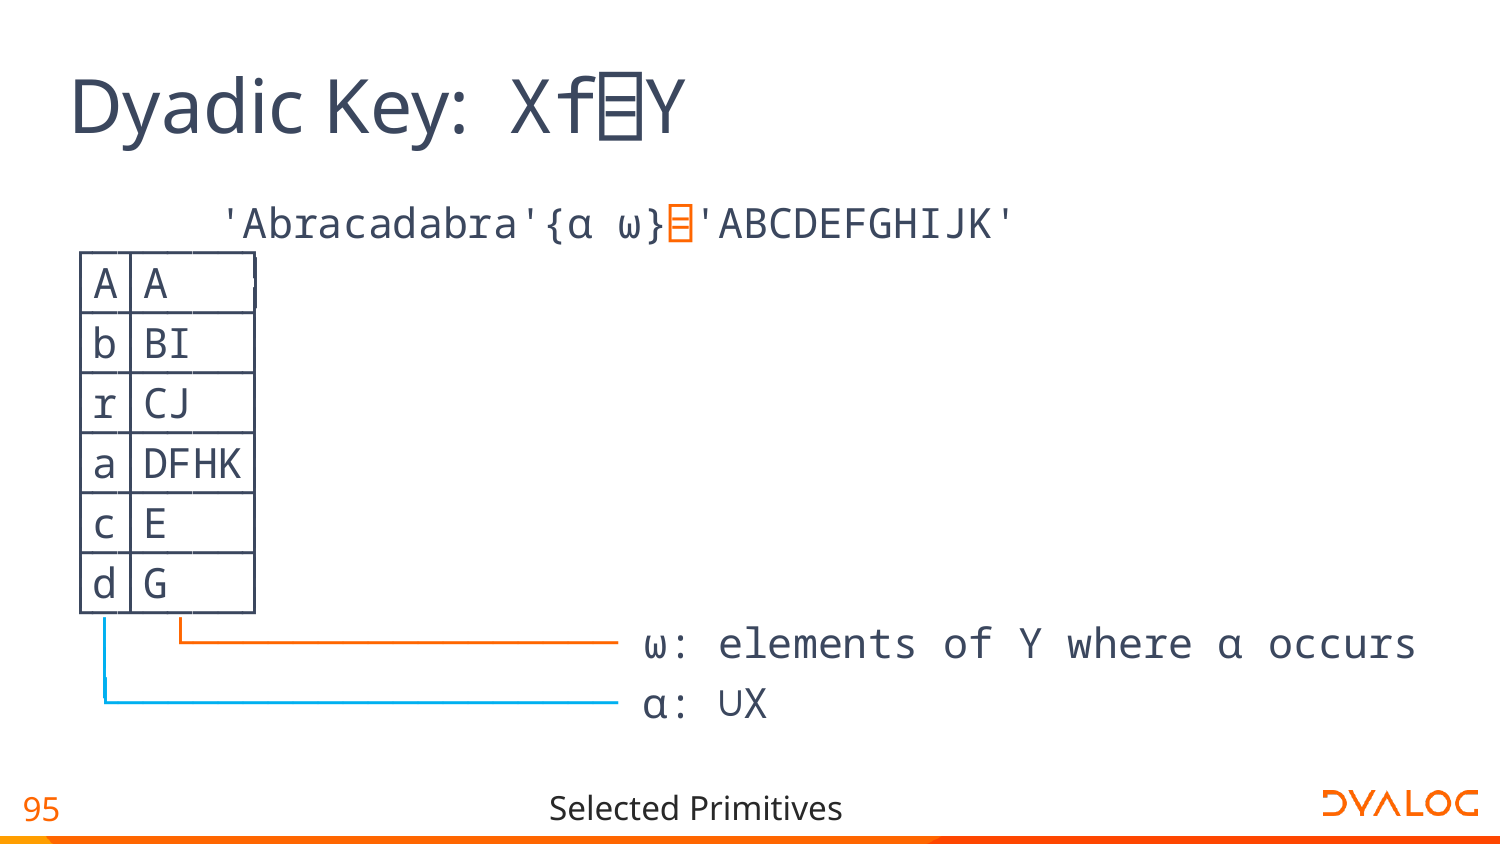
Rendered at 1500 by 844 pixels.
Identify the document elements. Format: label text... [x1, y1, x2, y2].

picture [1323, 790, 1478, 816]
list 'Abracadabra'{⍺ ⍵}⌸'ABCDEFGHIJK' ┌─┬────┐ │A│A │ ├─┼────┤ │b│BI │ ├─┼────┤ │r│CJ │ ├─┼────┤ │a│DFHK│ ├─┼────┤ │c│E │ ├─┼────┤ │d│G │ └─┴────┘ │ └───────────────── ⍵: elements of Y where ⍺ occurs │ └──────────────────── ⍺: ∪X [53, 207, 1453, 740]
title Dyadic Key: Xf⌸Y [53, 43, 1453, 157]
picture [0, 836, 1500, 844]
